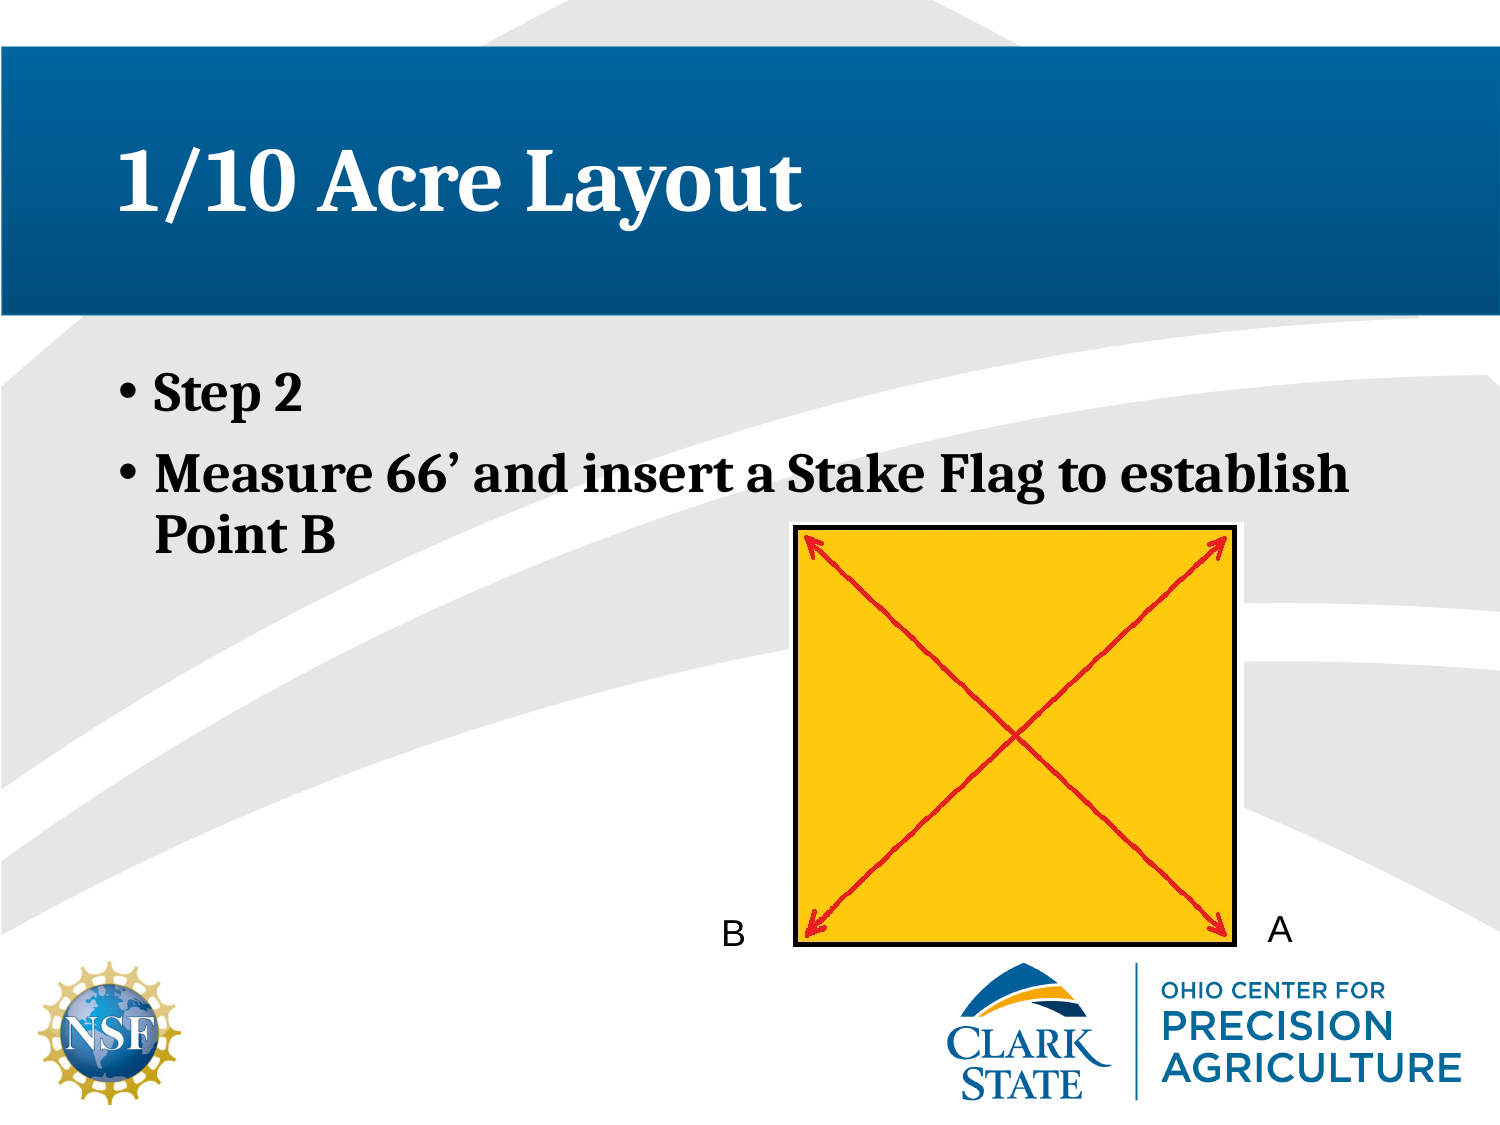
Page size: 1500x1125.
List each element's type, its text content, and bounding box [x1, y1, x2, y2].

text_box A [1252, 897, 1308, 957]
title 1/10 Acre Layout [103, 50, 1397, 313]
picture [0, 0, 1500, 1125]
text_box B [706, 902, 761, 962]
list Step 2 Measure 66’ and insert a Stake Flag to establish Point B [103, 355, 1397, 576]
picture [4, 49, 1500, 313]
